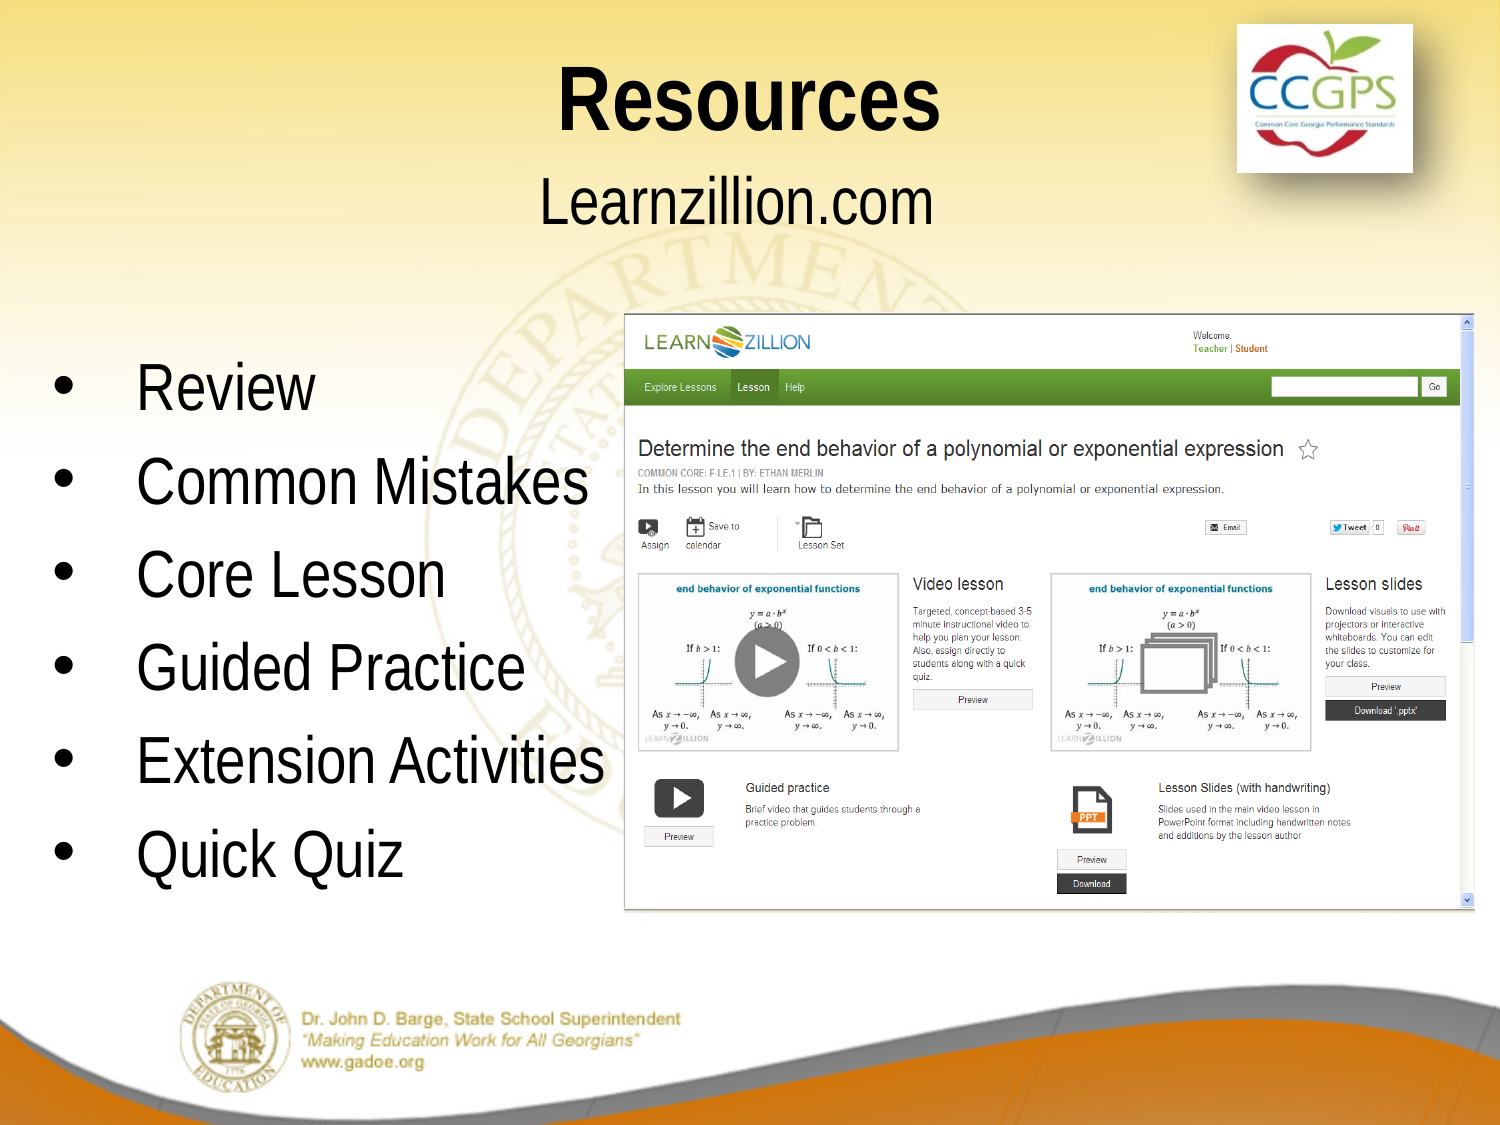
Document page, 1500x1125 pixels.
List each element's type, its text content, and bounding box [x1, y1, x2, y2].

subtitle Learnzillion.com Review Common Mistakes Core Lesson Guided Practice Extension Activities Quick Quiz [37, 149, 1438, 957]
title Resources [112, 37, 1226, 149]
picture [0, 0, 1500, 1125]
